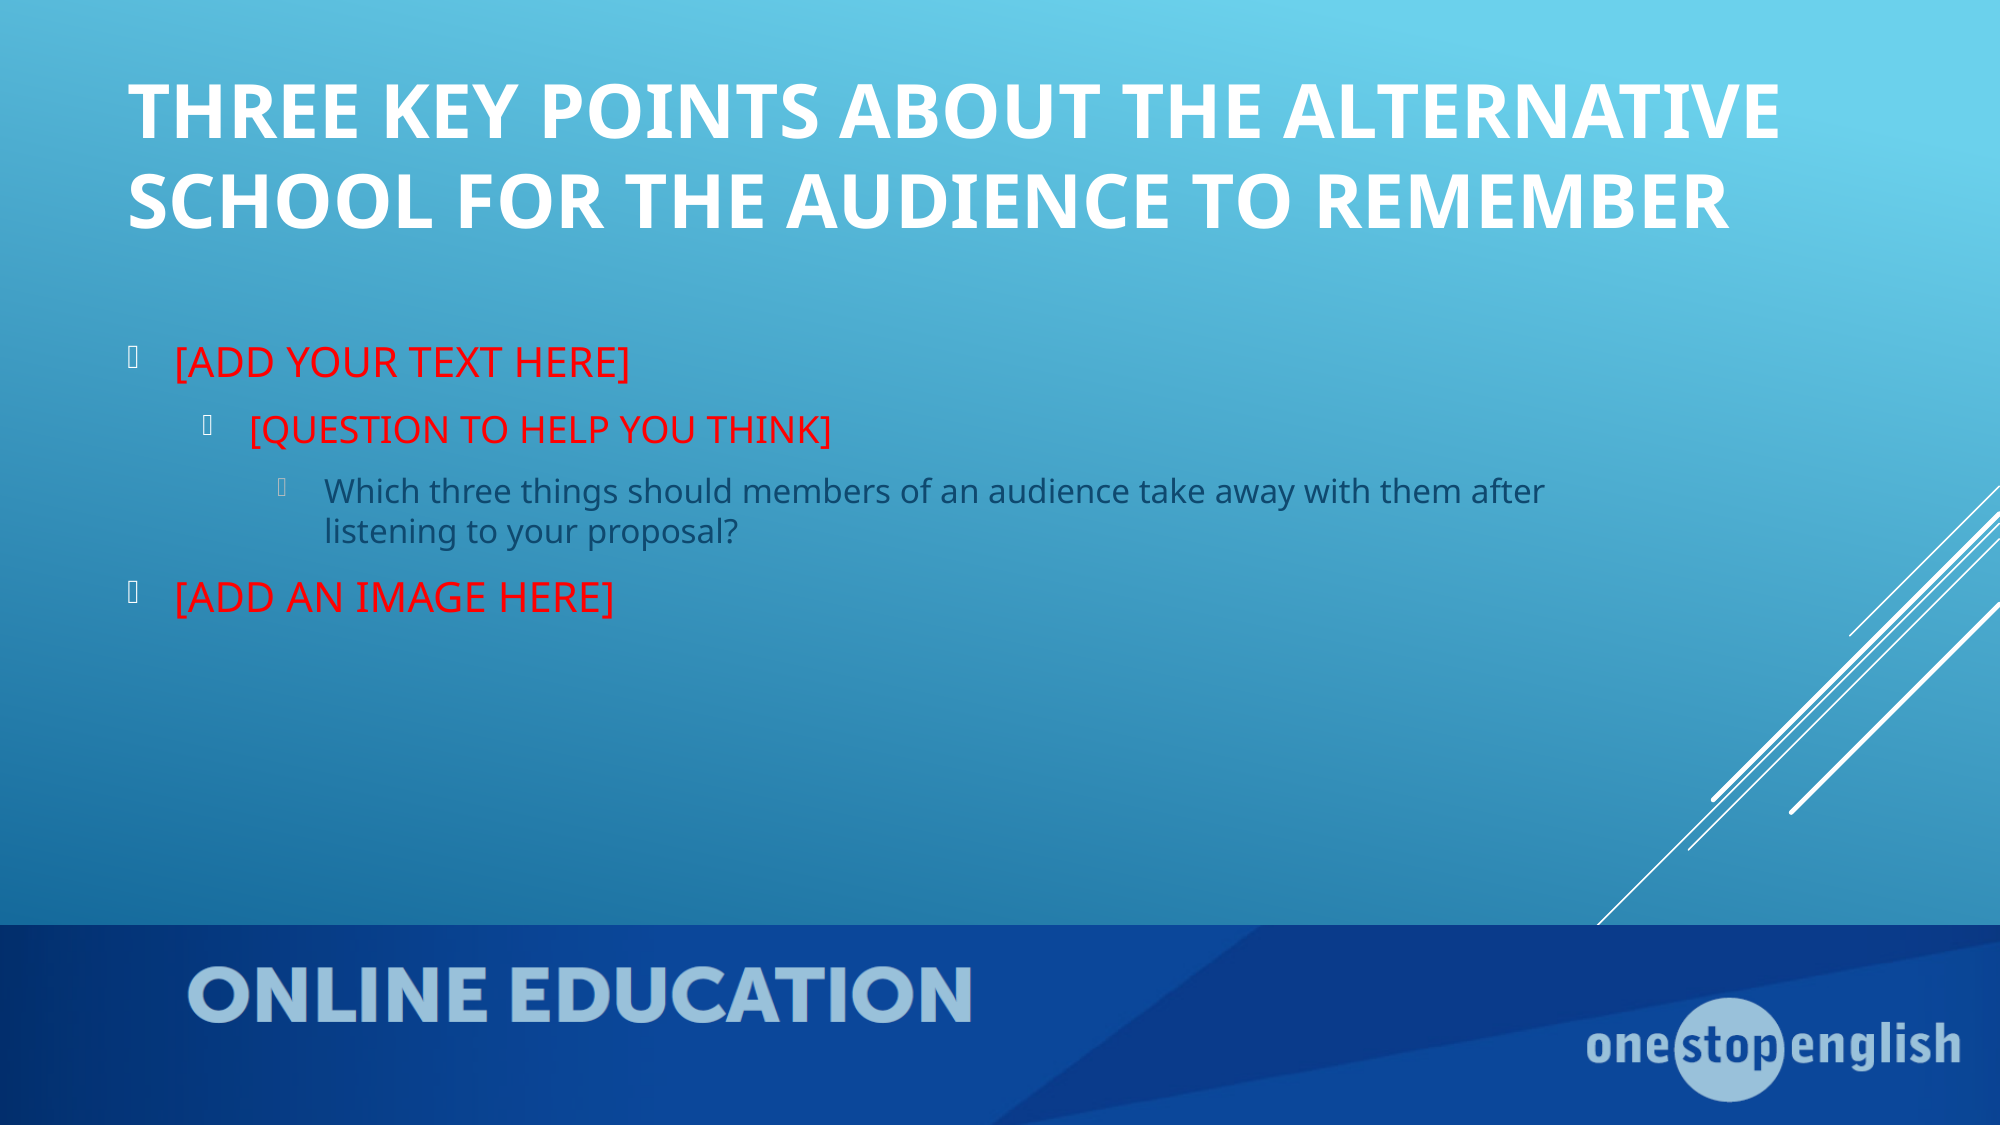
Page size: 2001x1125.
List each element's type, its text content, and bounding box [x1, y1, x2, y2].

title Three Key Points about the Alternative School for the Audience to Remember [112, 45, 1986, 262]
picture [0, 925, 2000, 1125]
list [ADD YOUR TEXT HERE] [QUESTION TO HELP YOU THINK] Which three things should members of an audience take away with them after listening to your proposal? [ADD AN IMAGE HERE] [112, 262, 1574, 775]
